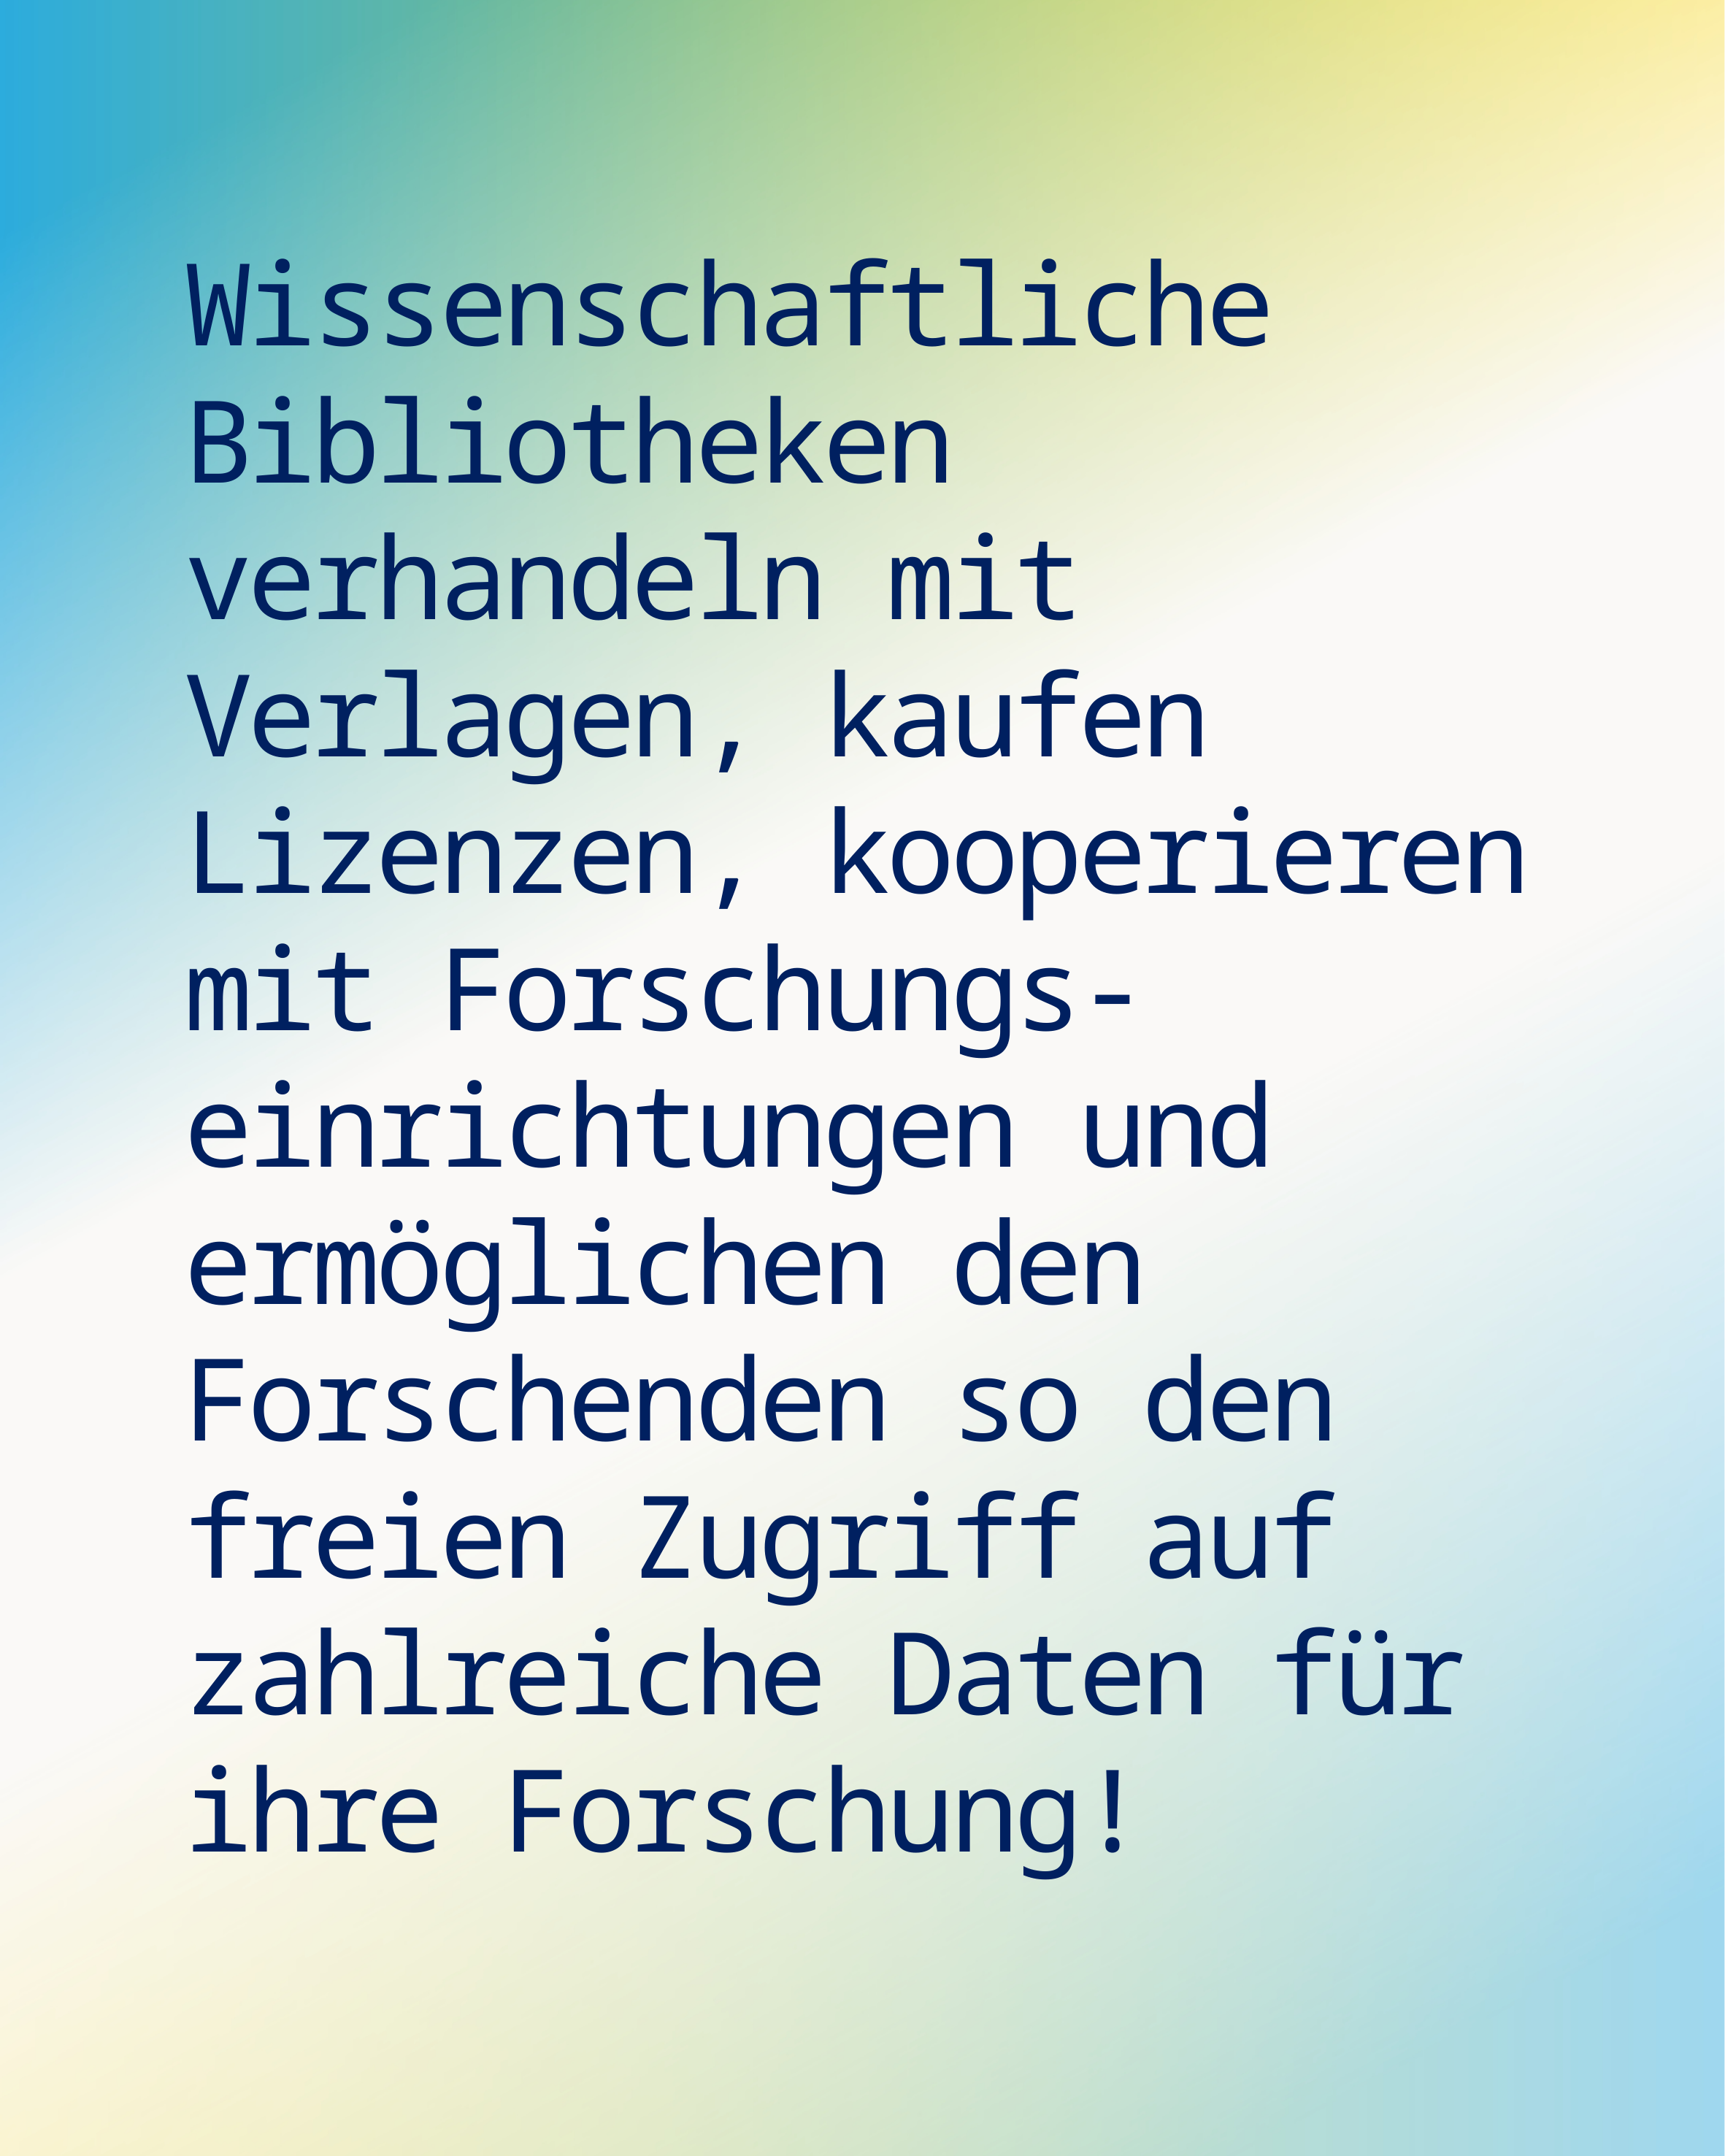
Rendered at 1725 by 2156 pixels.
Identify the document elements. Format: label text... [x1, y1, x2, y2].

text_box Wissenschaftliche Bibliotheken verhandeln mit Verlagen, kaufen Lizenzen, kooperieren mit Forschungs-einrichtungen und ermöglichen den Forschenden so den freien Zugriff auf zahlreiche Daten für ihre Forschung! [173, 226, 1631, 1881]
picture [0, 0, 1725, 2156]
